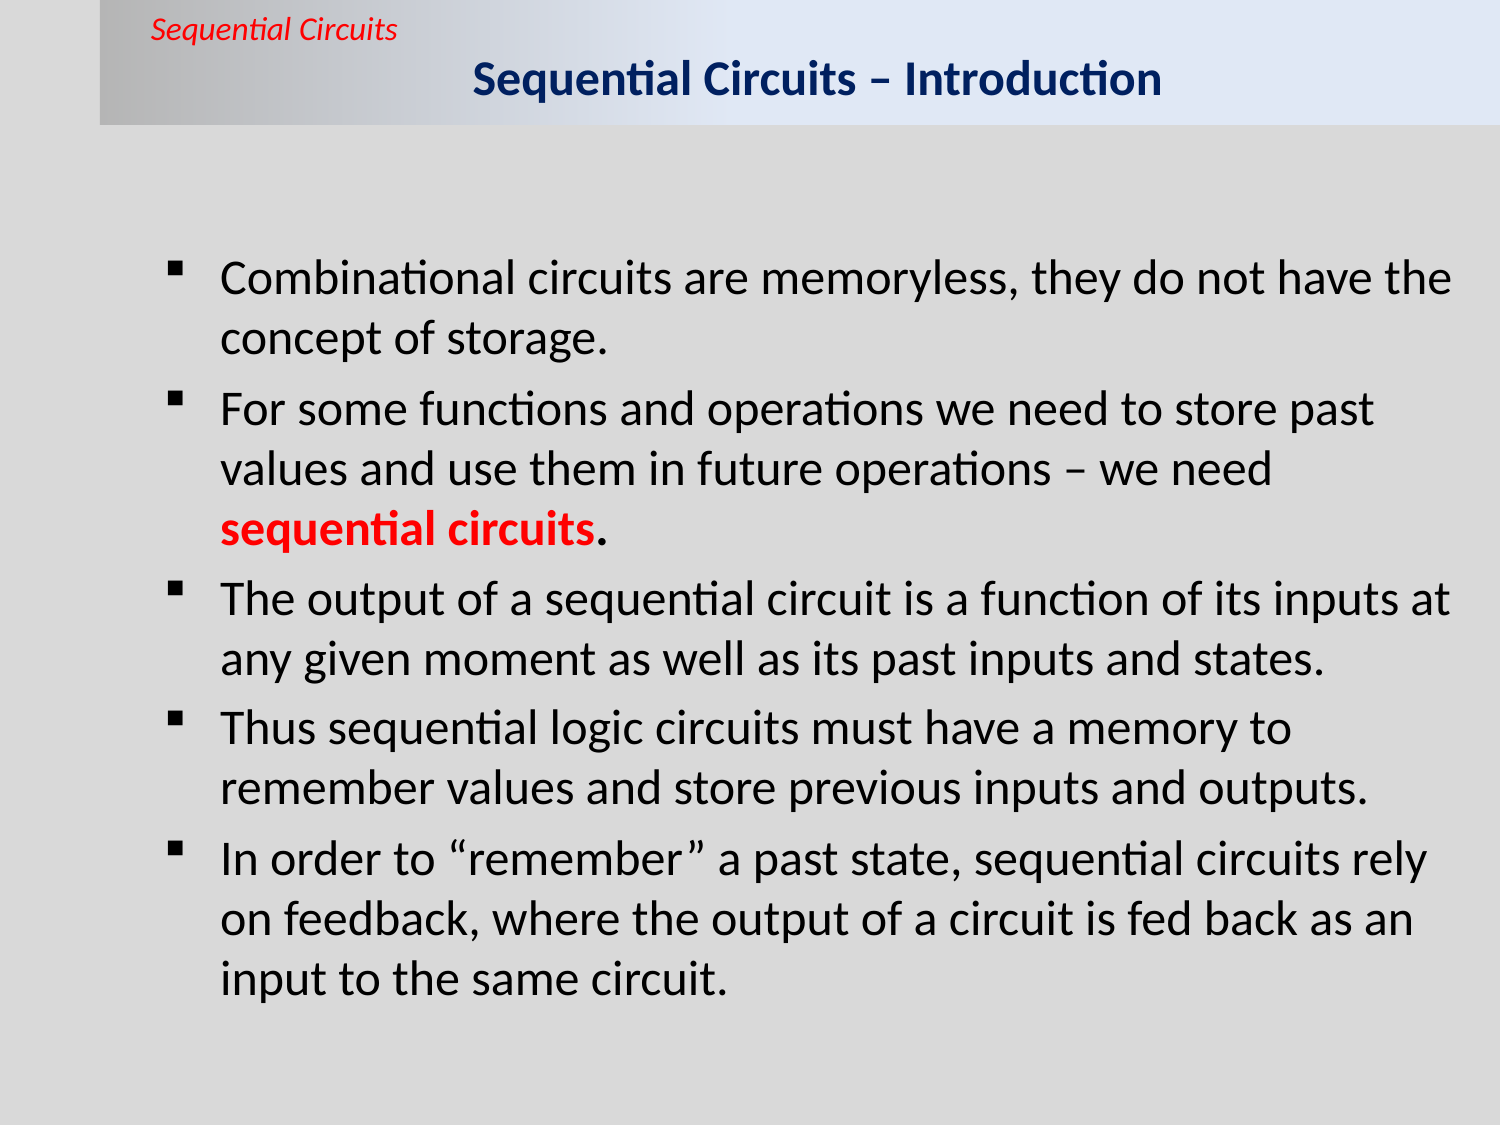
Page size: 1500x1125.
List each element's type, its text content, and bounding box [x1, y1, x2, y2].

title Sequential Circuits – Introduction [135, 37, 1500, 113]
list Combinational circuits are memoryless, they do not have the concept of storage. For some functions and operations we need to store past values and use them in future operations – we need sequential circuits. The output of a sequential circuit is a function of its inputs at any given moment as well as its past inputs and states. Thus sequential logic circuits must have a memory to remember values and store previous inputs and outputs. In order to “remember” a past state, sequential circuits rely on feedback, where the output of a circuit is fed back as an input to the same circuit. [148, 237, 1487, 980]
list Sequential Circuits [135, 0, 625, 50]
